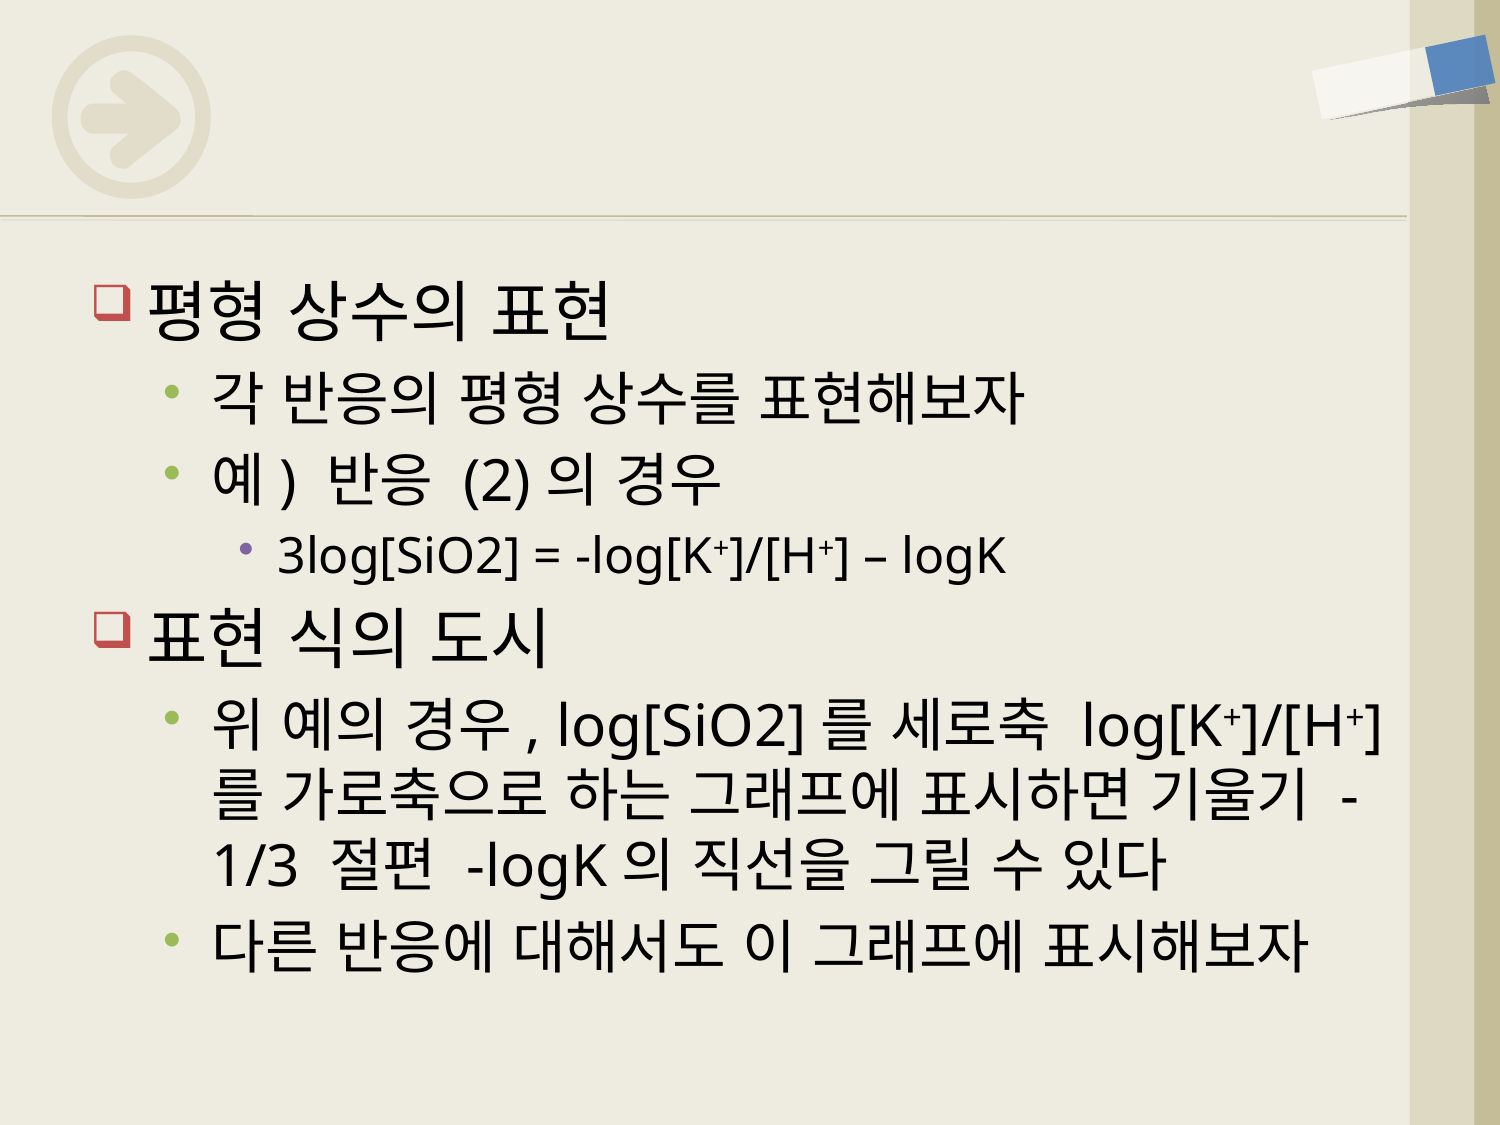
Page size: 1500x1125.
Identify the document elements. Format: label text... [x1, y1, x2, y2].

list 평형 상수의 표현 각 반응의 평형 상수를 표현해보자 예) 반응 (2)의 경우 3log[SiO2] = -log[K+]/[H+] – logK 표현 식의 도시 위 예의 경우, log[SiO2]를 세로축 log[K+]/[H+] 를 가로축으로 하는 그래프에 표시하면 기울기 -1/3 절편 -logK의 직선을 그릴 수 있다 다른 반응에 대해서도 이 그래프에 표시해보자 [75, 262, 1406, 1005]
